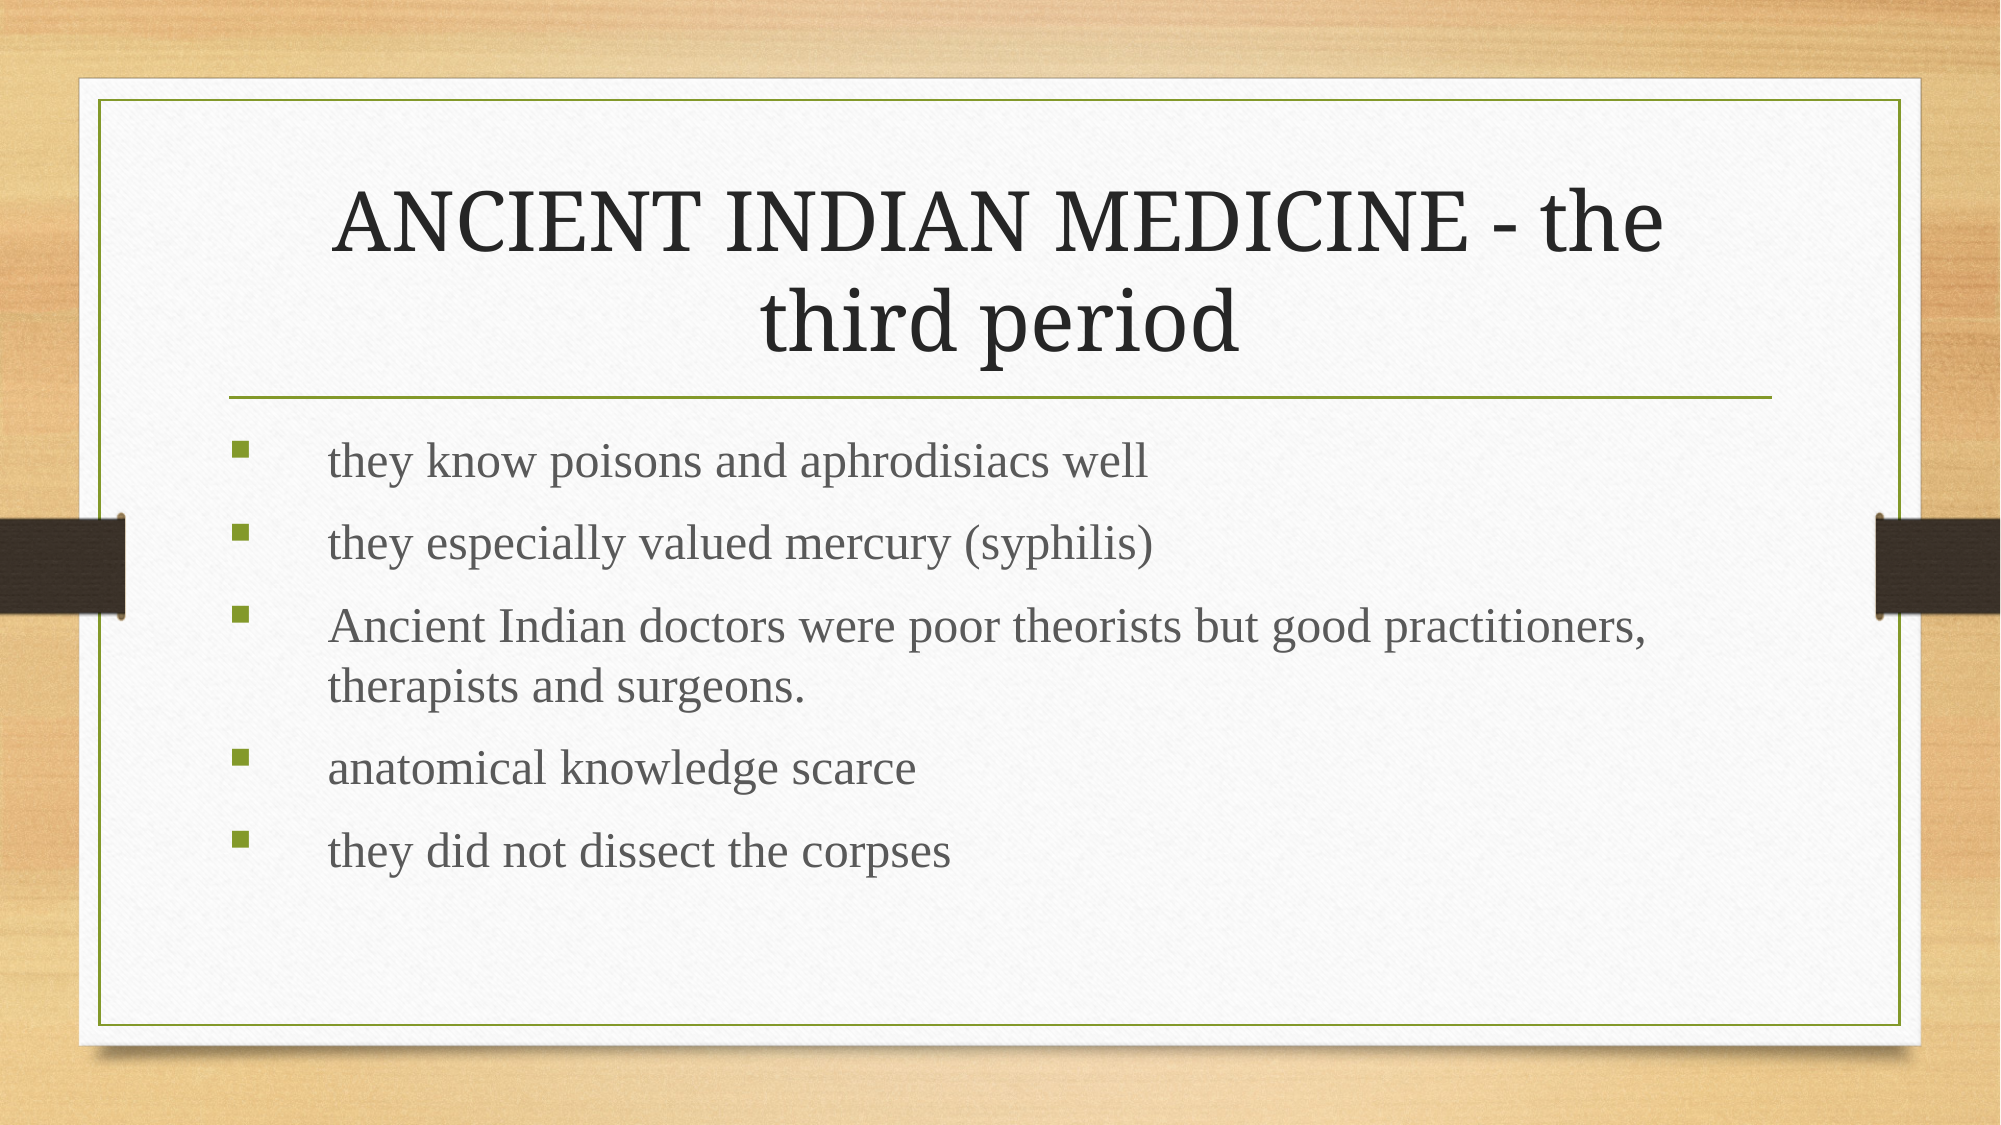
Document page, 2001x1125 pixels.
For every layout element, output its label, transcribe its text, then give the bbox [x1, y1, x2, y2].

title ANCIENT INDIAN MEDICINE - the third period [212, 161, 1788, 375]
list they know poisons and aphrodisiacs well they especially valued mercury (syphilis) Ancient Indian doctors were poor theorists but good practitioners, therapists and surgeons. anatomical knowledge scarce they did not dissect the corpses [212, 419, 1788, 964]
picture [0, 0, 2001, 1125]
